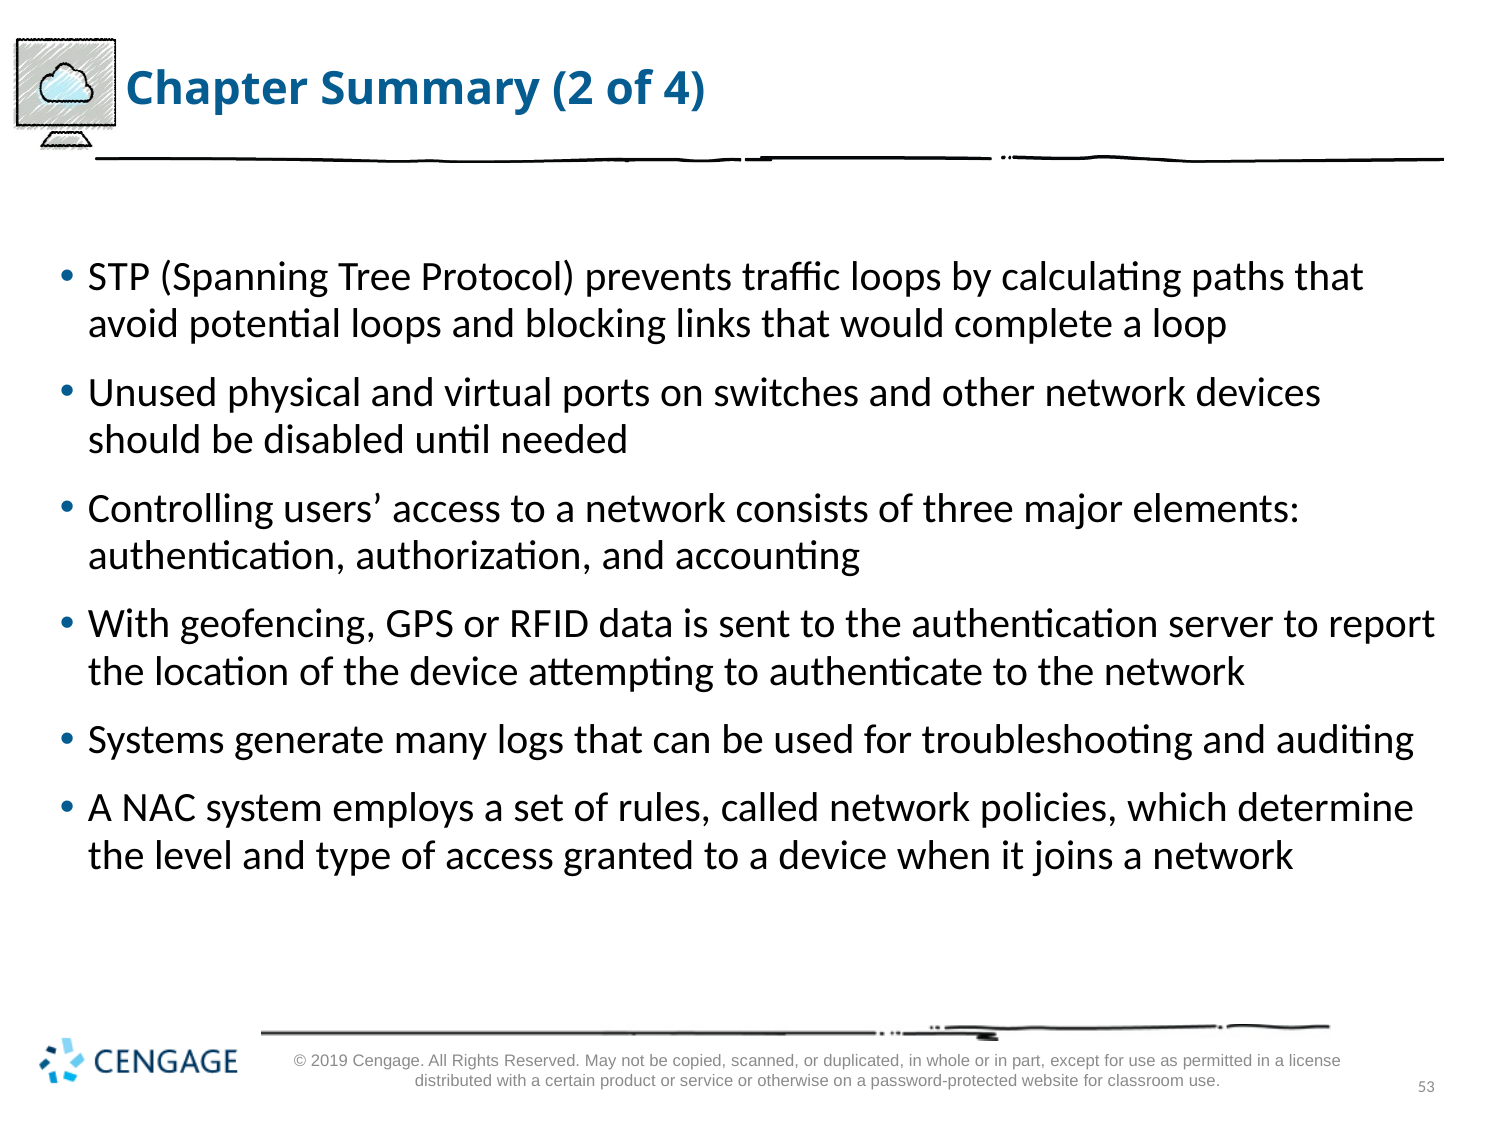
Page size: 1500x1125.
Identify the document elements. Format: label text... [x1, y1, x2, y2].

picture [13, 36, 117, 151]
picture [95, 155, 1444, 163]
picture [19, 1024, 250, 1096]
list S T P (Spanning Tree Protocol) prevents traffic loops by calculating paths that avoid potential loops and blocking links that would complete a loop Unused physical and virtual ports on switches and other network devices should be disabled until needed Controlling users’ access to a network consists of three major elements: authentication, authorization, and accounting With geofencing, G P S or R F I D data is sent to the authentication server to report the location of the device attempting to authenticate to the network Systems generate many logs that can be used for troubleshooting and auditing A N A C system employs a set of rules, called network policies, which determine the level and type of access granted to a device when it joins a network [59, 252, 1441, 907]
title Chapter Summary (2 of 4) [125, 66, 1442, 116]
picture [261, 1024, 1331, 1041]
footer © 2019 Cengage. All Rights Reserved. May not be copied, scanned, or duplicated, in whole or in part, except for use as permitted in a license distributed with a certain product or service or otherwise on a password-protected website for classroom use. [262, 1050, 1375, 1091]
